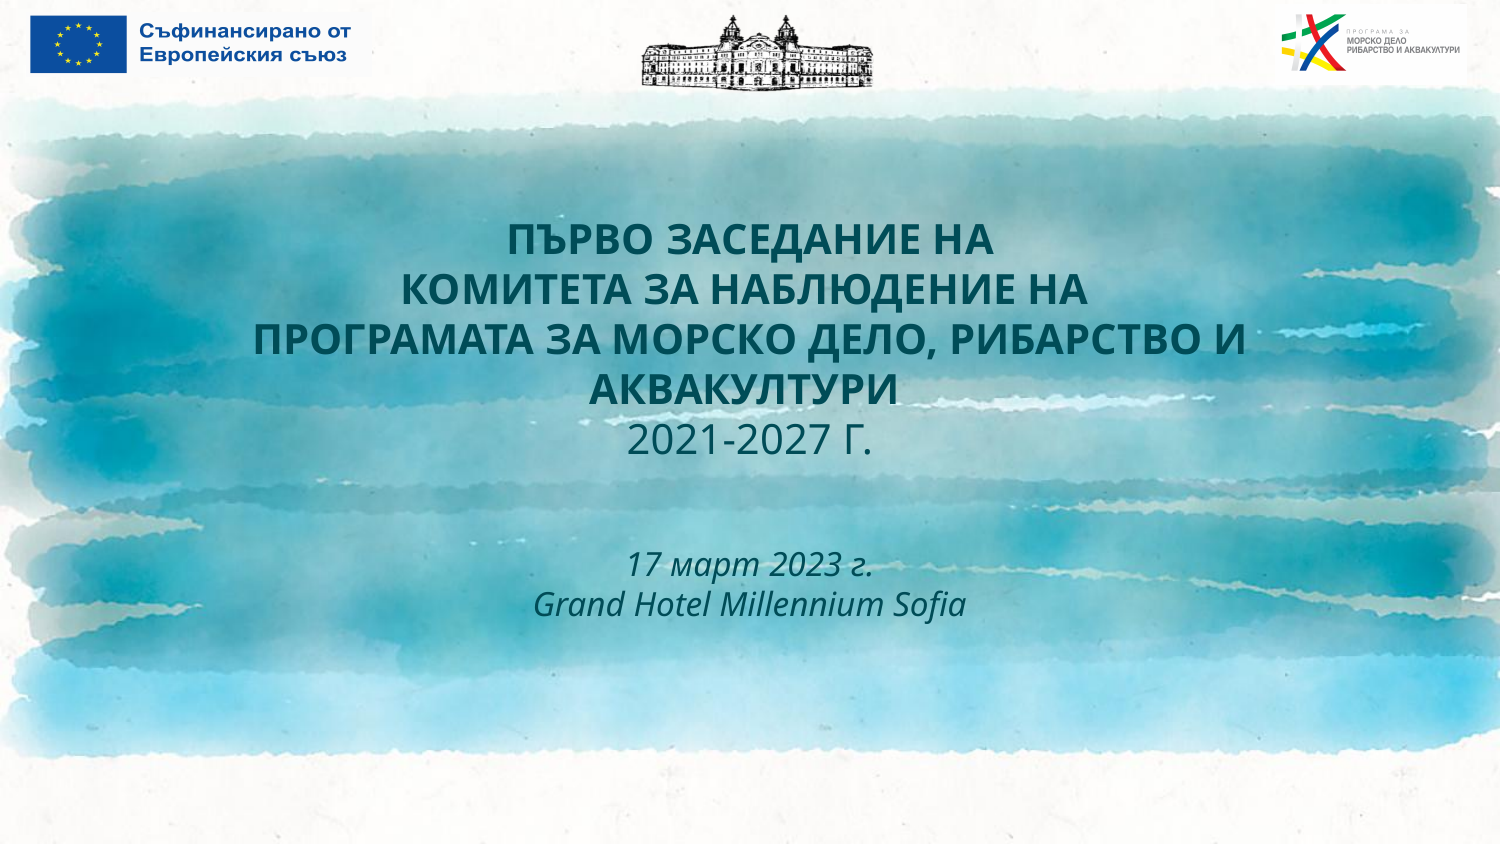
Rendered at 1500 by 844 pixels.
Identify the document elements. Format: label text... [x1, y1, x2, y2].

picture [0, 0, 1500, 844]
title ПЪРВО ЗАСЕДАНИЕ НА КОМИТЕТА ЗА НАБЛЮДЕНИЕ НА ПРОГРАМАТА ЗА МОРСКО ДЕЛО, РИБАРСТВО И АКВАКУЛТУРИ 2021-2027 Г. 17 март 2023 г. Grand Hotel Millennium Sofia [212, 168, 1288, 517]
